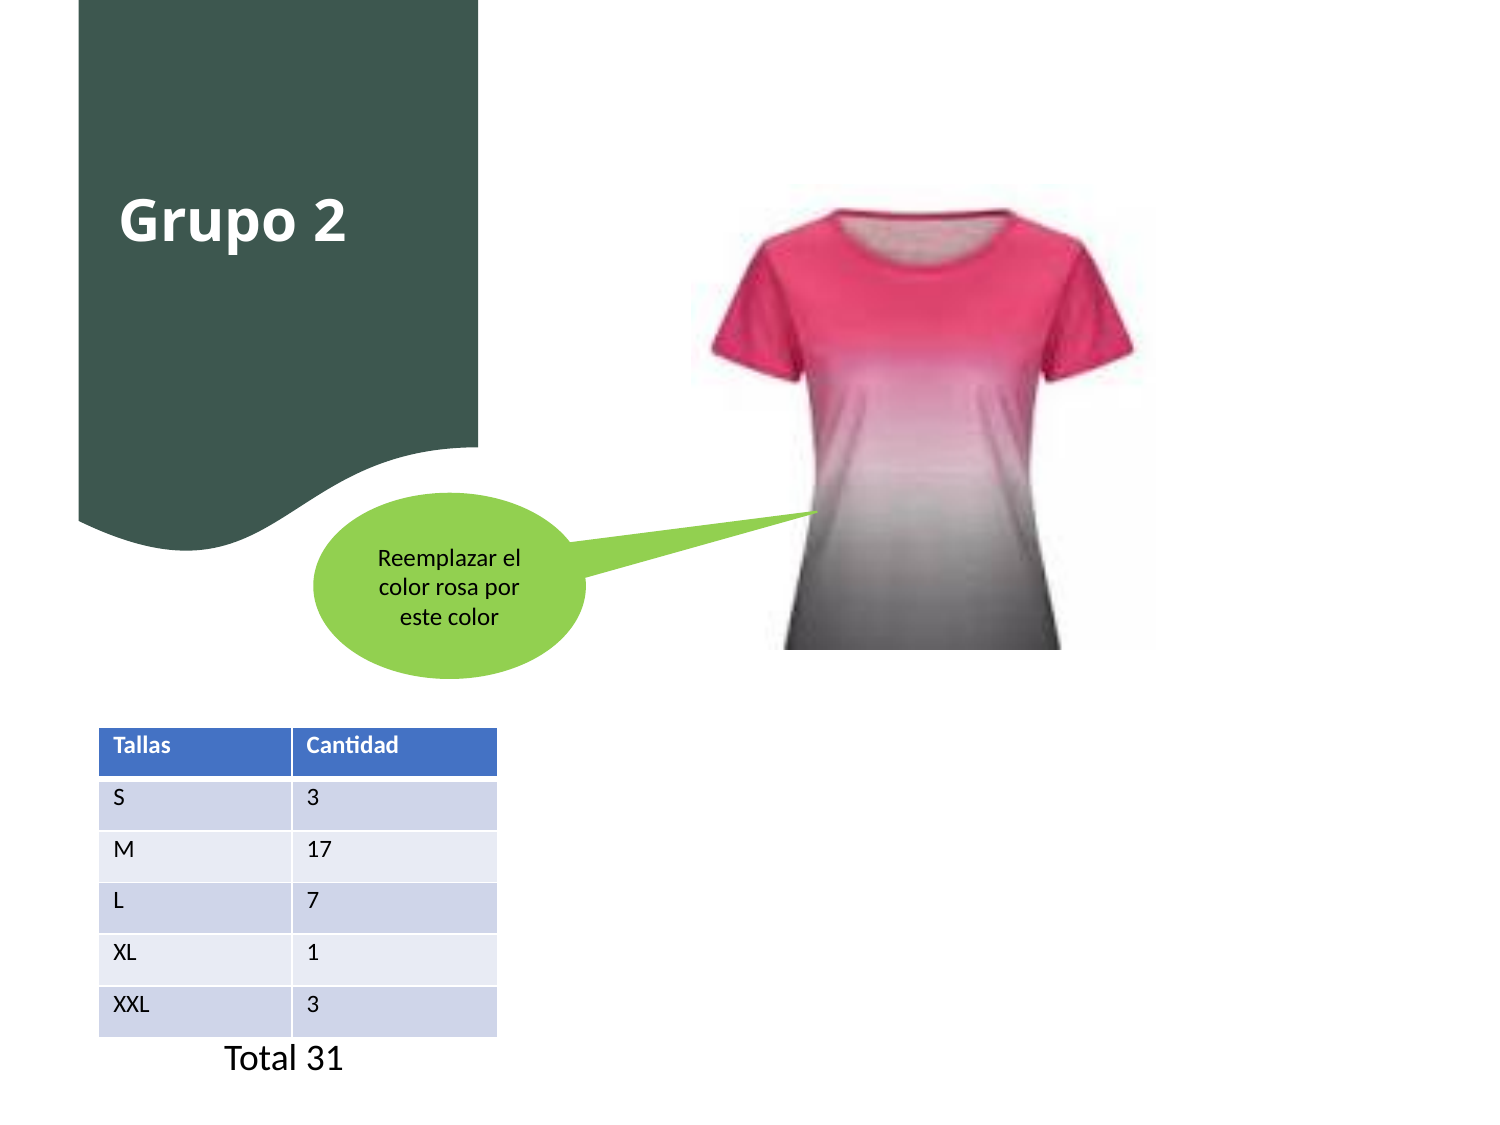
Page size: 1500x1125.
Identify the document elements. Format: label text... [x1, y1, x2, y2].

text_box Total 31 [209, 1025, 478, 1086]
text_box Grupo 2 [103, 28, 453, 417]
table_cell 17 [293, 832, 497, 882]
table_header Cantidad [293, 728, 497, 776]
table_cell S [99, 782, 291, 830]
table_cell L [99, 883, 291, 933]
table_cell M [99, 832, 291, 882]
text_box Reemplazar el color rosa por este color [313, 492, 691, 679]
text_box [77, 0, 480, 552]
table_cell XL [99, 935, 291, 985]
table_cell 1 [293, 935, 497, 985]
table_cell XXL [99, 987, 291, 1037]
table_header Tallas [99, 728, 291, 776]
picture [691, 184, 1156, 650]
table_cell 3 [293, 987, 497, 1037]
table_cell 7 [293, 883, 497, 933]
table_cell 3 [293, 782, 497, 830]
